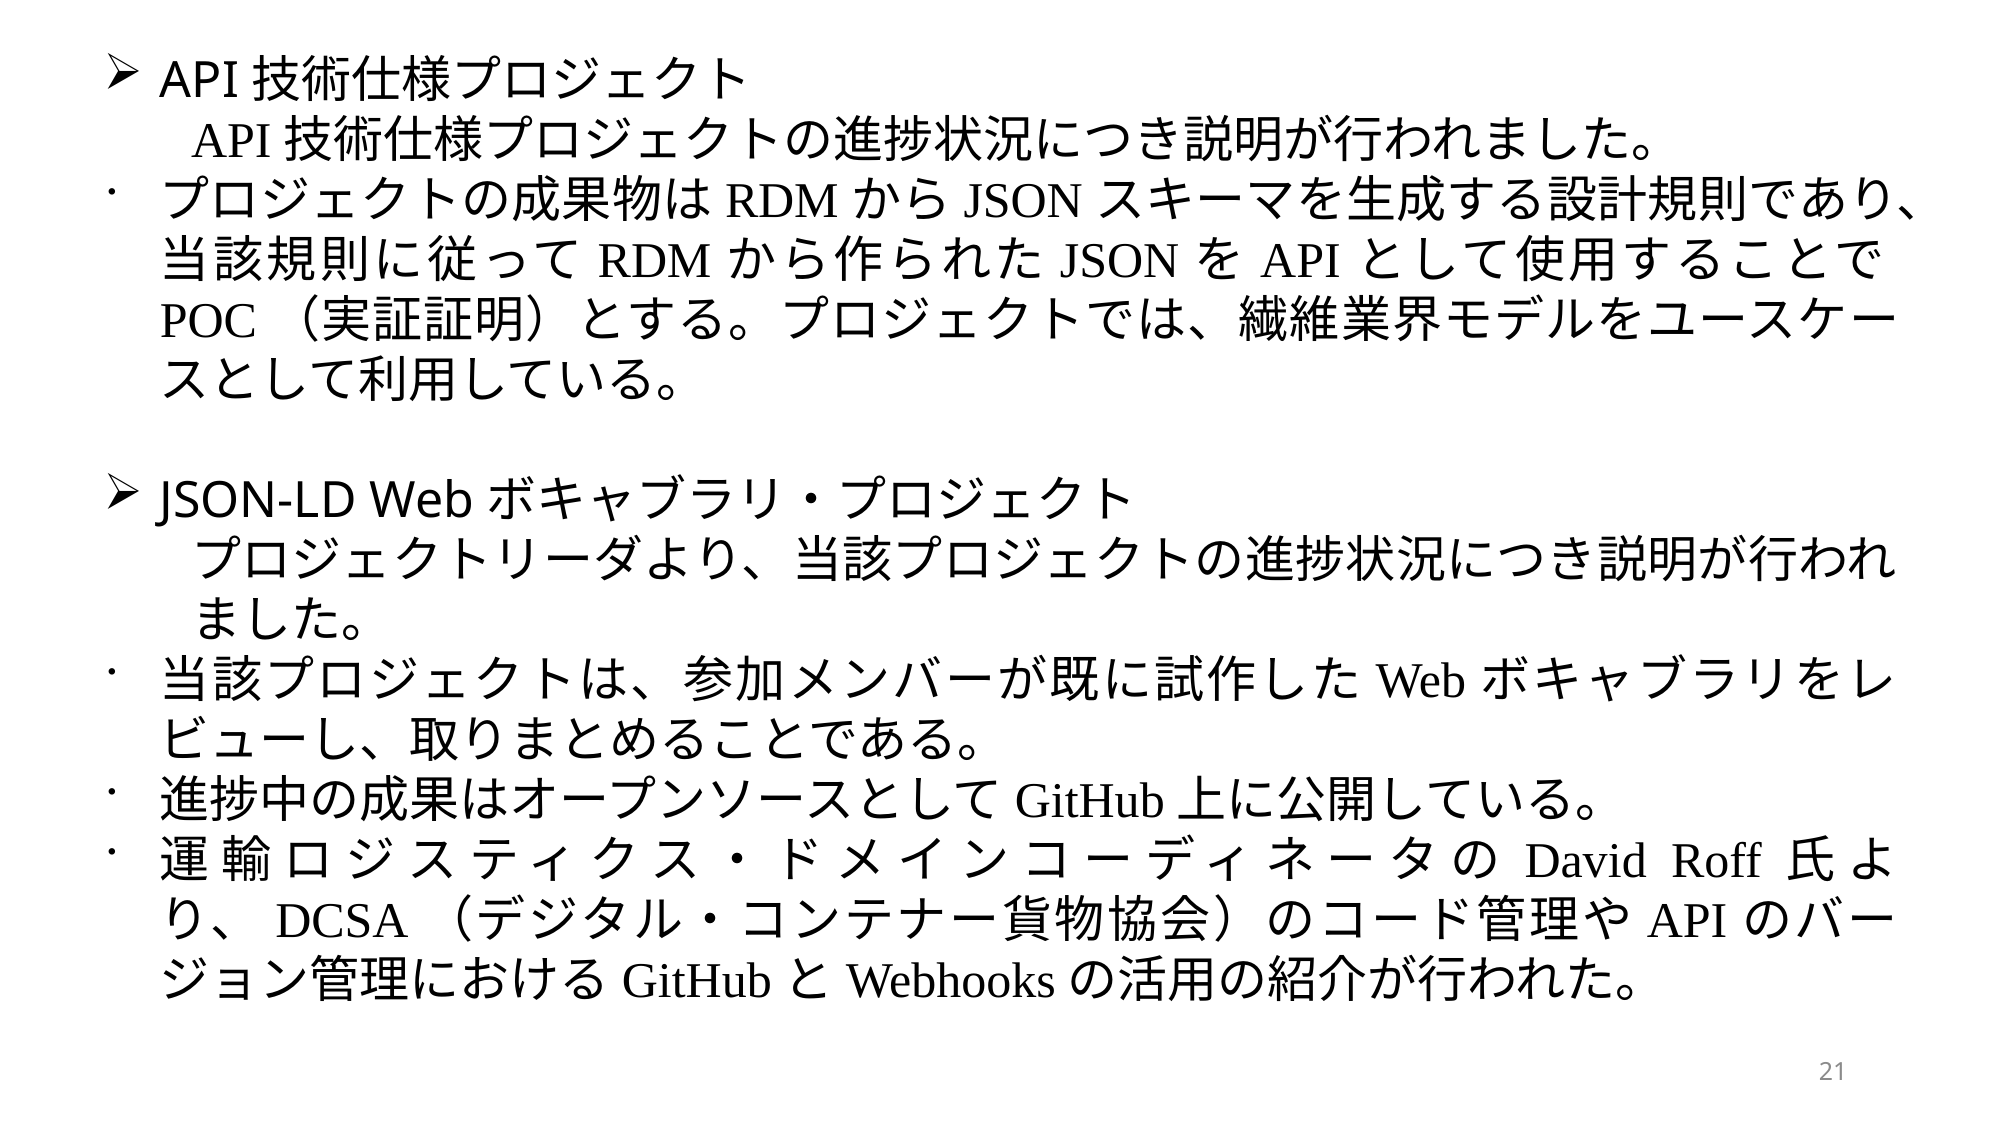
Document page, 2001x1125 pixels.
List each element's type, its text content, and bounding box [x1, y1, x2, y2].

slide_number 21 [1412, 1042, 1863, 1103]
text_box API技術仕様プロジェクト API技術仕様プロジェクトの進捗状況につき説明が行われました。 プロジェクトの成果物はRDMからJSONスキーマを生成する設計規則であり、当該規則に従ってRDMから作られたJSONをAPIとして使用することでPOC（実証証明）とする。プロジェクトでは、繊維業界モデルをユースケースとして利用している。 JSON-LD Webボキャブラリ・プロジェクト プロジェクトリーダより、当該プロジェクトの進捗状況につき説明が行われました。 当該プロジェクトは、参加メンバーが既に試作したWebボキャブラリをレビューし、取りまとめることである。 進捗中の成果はオープンソースとしてGitHub上に公開している。 運輸ロジスティクス・ドメインコーディネータのDavid Roff氏より、DCSA（デジタル・コンテナー貨物協会）のコード管理やAPIのバージョン管理におけるGitHubとWebhooksの活用の紹介が行われた。 [88, 39, 1912, 1015]
